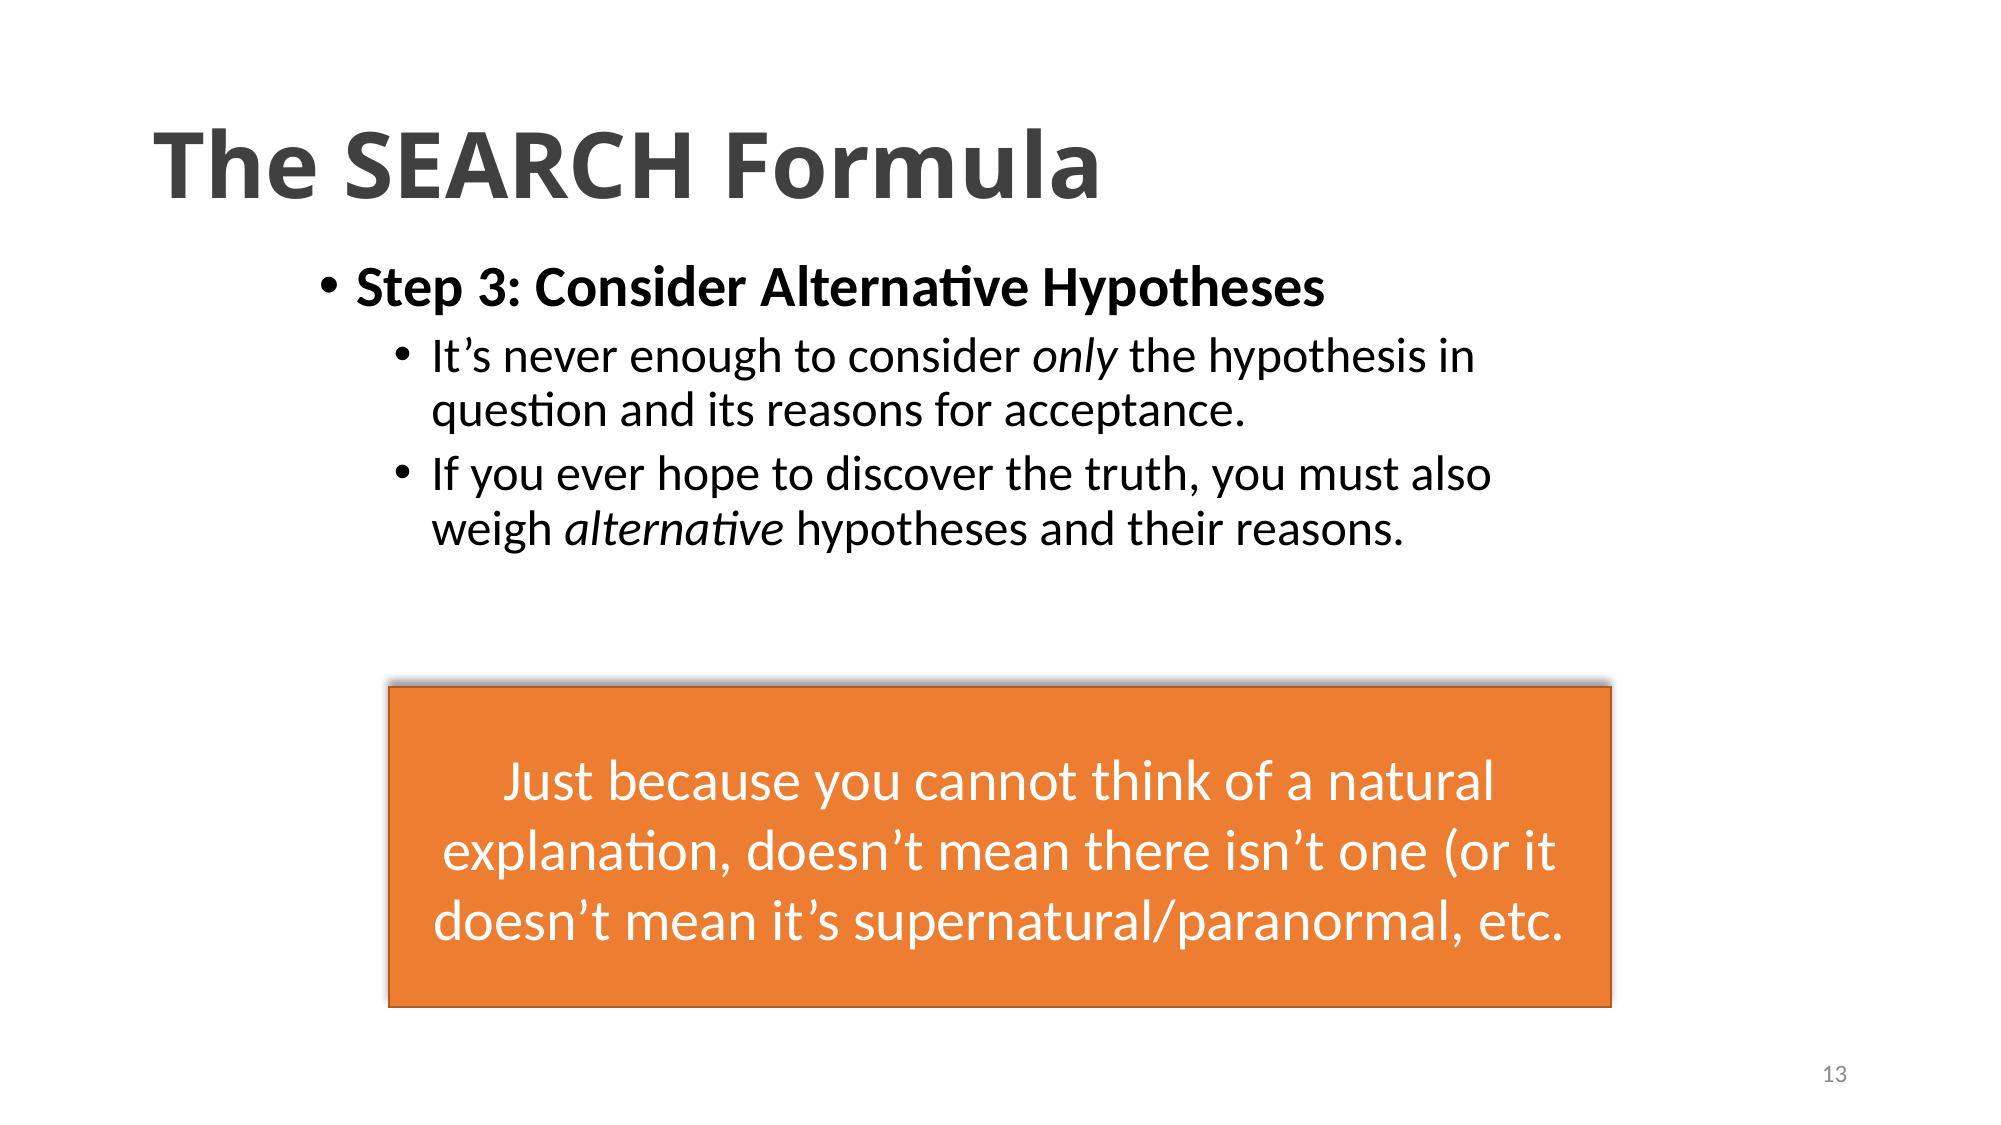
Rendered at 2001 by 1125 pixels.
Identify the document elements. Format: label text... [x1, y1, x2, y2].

list Step 3: Consider Alternative Hypotheses It’s never enough to consider only the hypothesis in question and its reasons for acceptance. If you ever hope to discover the truth, you must also weigh alternative hypotheses and their reasons. [304, 248, 1630, 848]
title The SEARCH Formula [137, 59, 1863, 278]
slide_number 13 [1412, 1042, 1863, 1103]
text_box Just because you cannot think of a natural explanation, doesn’t mean there isn’t one (or it doesn’t mean it’s supernatural/paranormal, etc. [388, 686, 1612, 1008]
